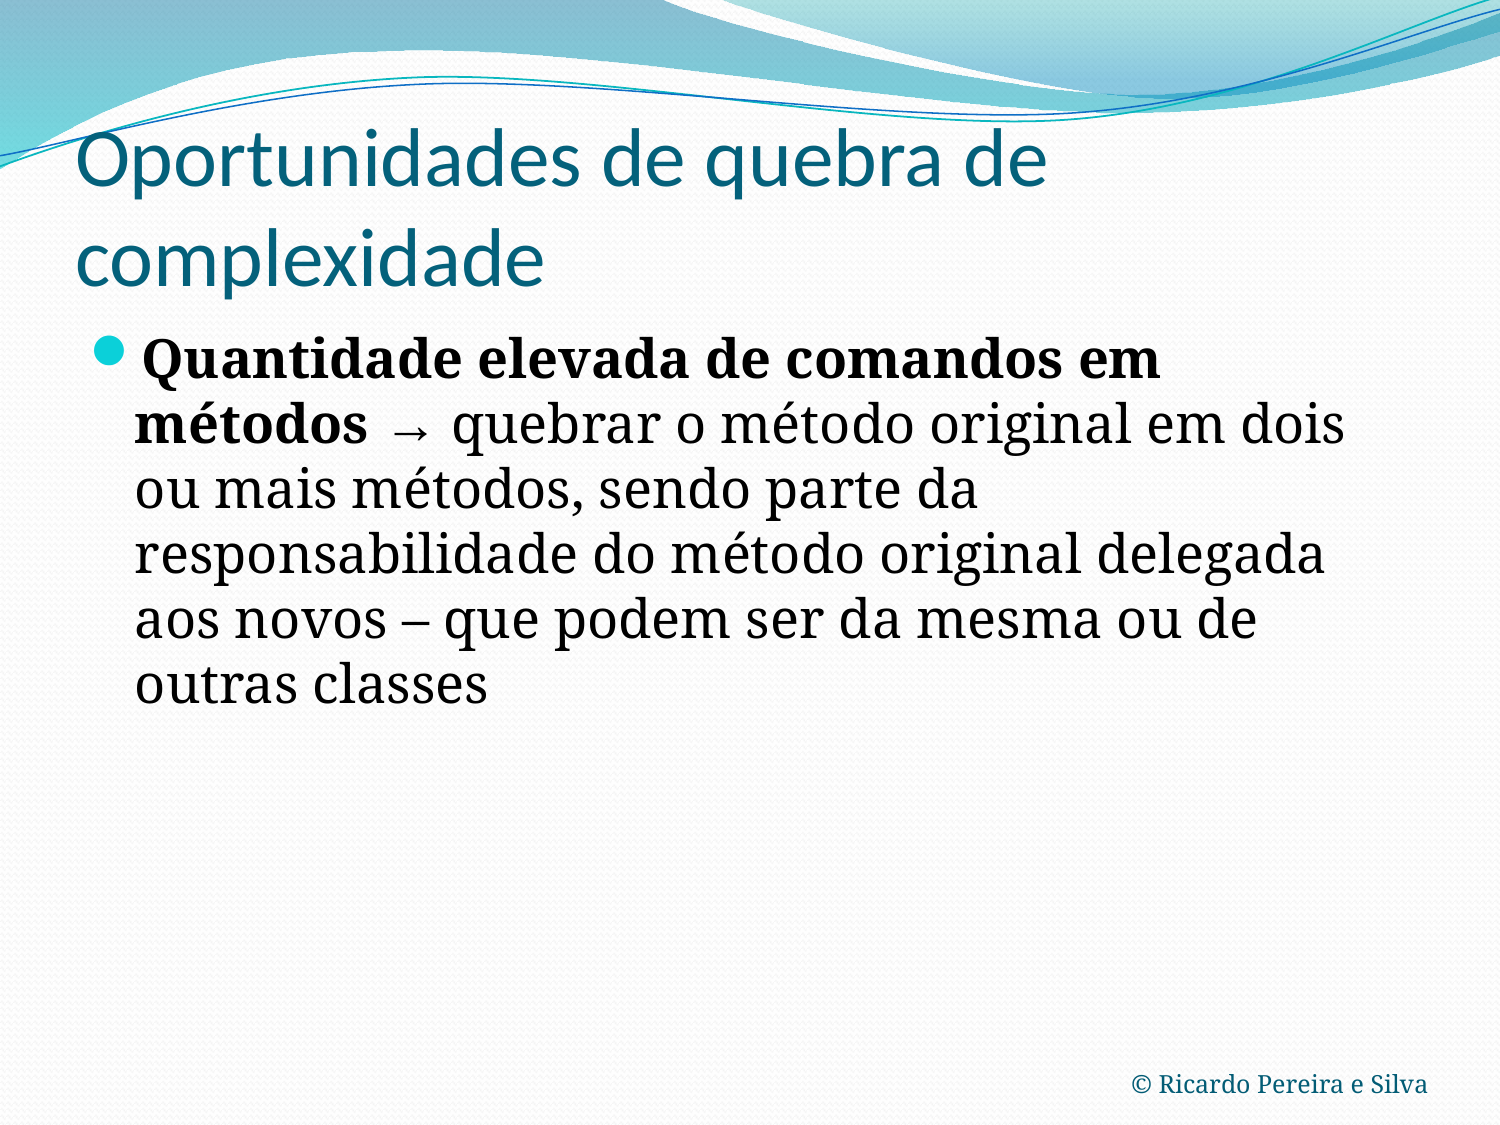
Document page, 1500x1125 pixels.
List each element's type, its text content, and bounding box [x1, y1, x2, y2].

title Oportunidades de quebra de complexidade [75, 115, 1425, 303]
list Quantidade elevada de comandos em métodos → quebrar o método original em dois ou mais métodos, sendo parte da responsabilidade do método original delegada aos novos – que podem ser da mesma ou de outras classes [75, 317, 1425, 1038]
footer © Ricardo Pereira e Silva [1101, 1042, 1429, 1103]
